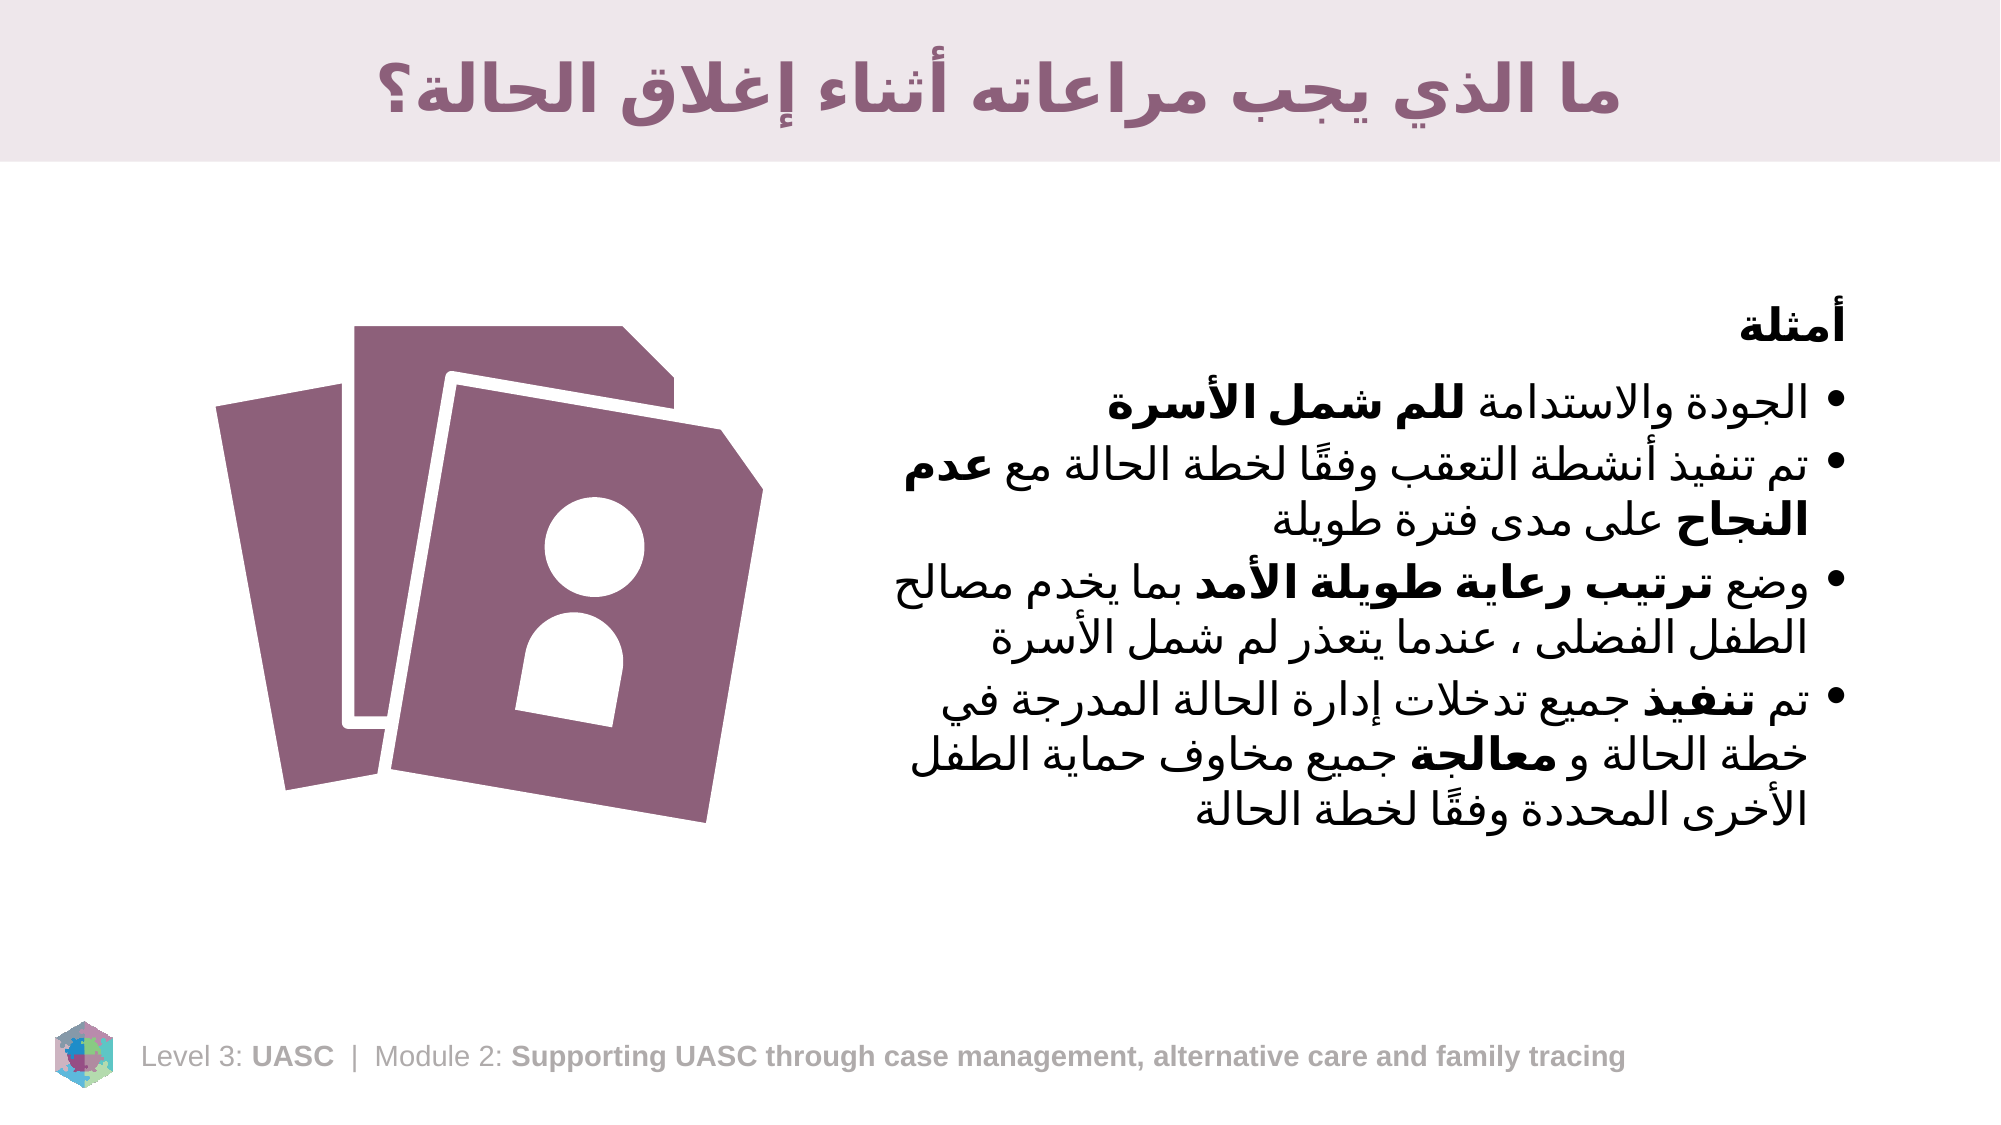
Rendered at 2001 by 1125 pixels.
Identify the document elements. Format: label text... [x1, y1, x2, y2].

title ما الذي يجب مراعاته أثناء إغلاق الحالة؟ [137, 19, 1863, 163]
picture [55, 1021, 113, 1088]
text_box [241, 319, 748, 806]
text_box أمثلة الجودة والاستدامة للم شمل الأسرة تم تنفيذ أنشطة التعقب وفقًا لخطة الحالة مع عدم النجاح على مدى فترة طويلة وضع ترتيب رعاية طويلة الأمد بما يخدم مصالح الطفل الفضلى ، عندما يتعذر لم شمل الأسرة تم تنفيذ جميع تدخلات إدارة الحالة المدرجة في خطة الحالة و معالجة جميع مخاوف حماية الطفل الأخرى المحددة وفقًا لخطة الحالة [862, 288, 1863, 843]
